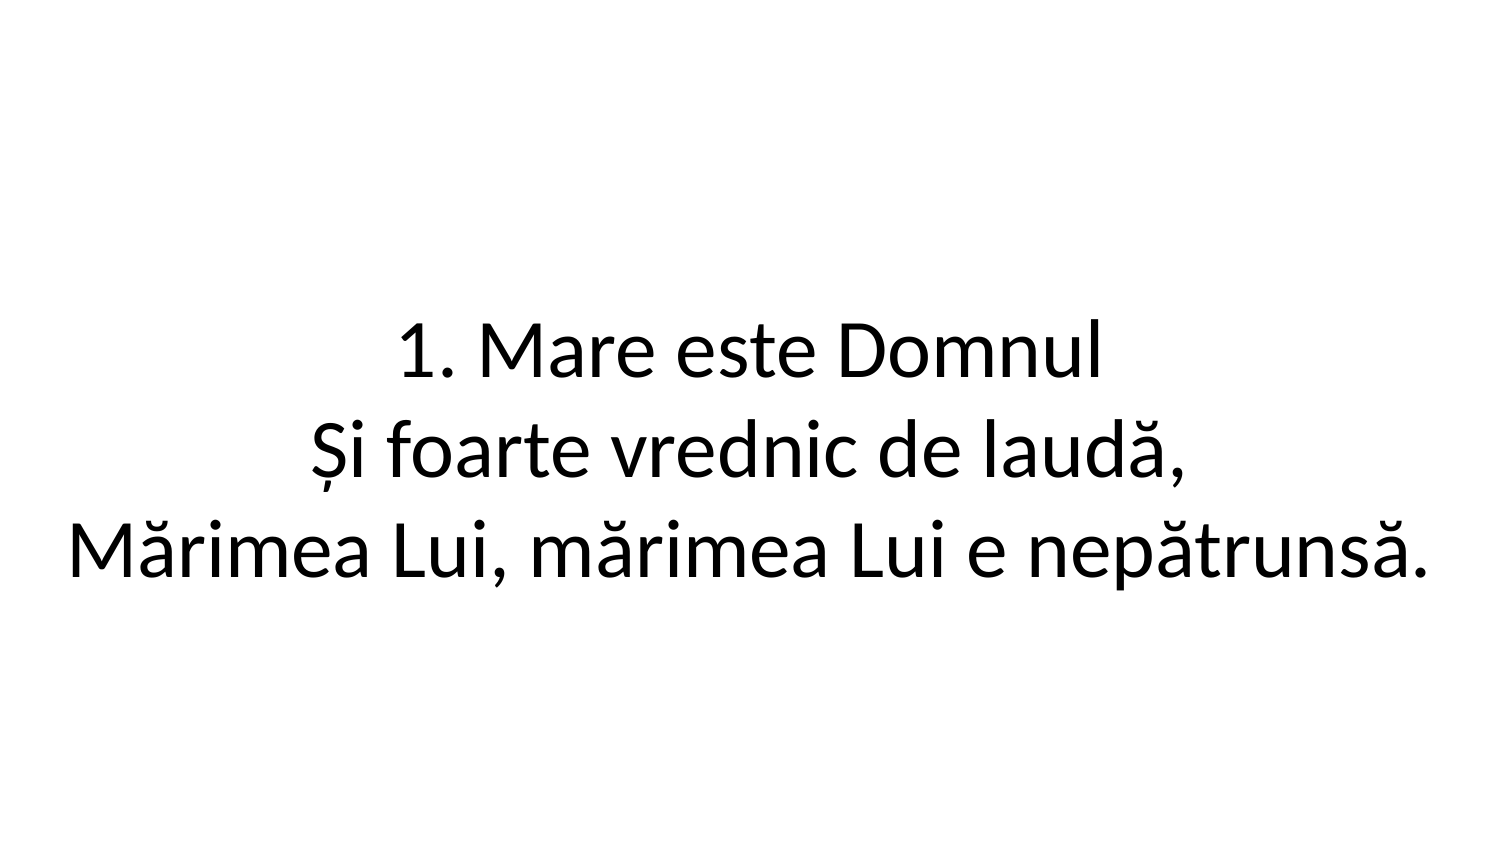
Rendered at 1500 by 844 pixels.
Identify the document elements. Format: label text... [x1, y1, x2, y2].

text_box 1. Mare este Domnul Și foarte vrednic de laudă, Mărimea Lui, mărimea Lui e nepătrunsă. [51, 242, 1449, 602]
